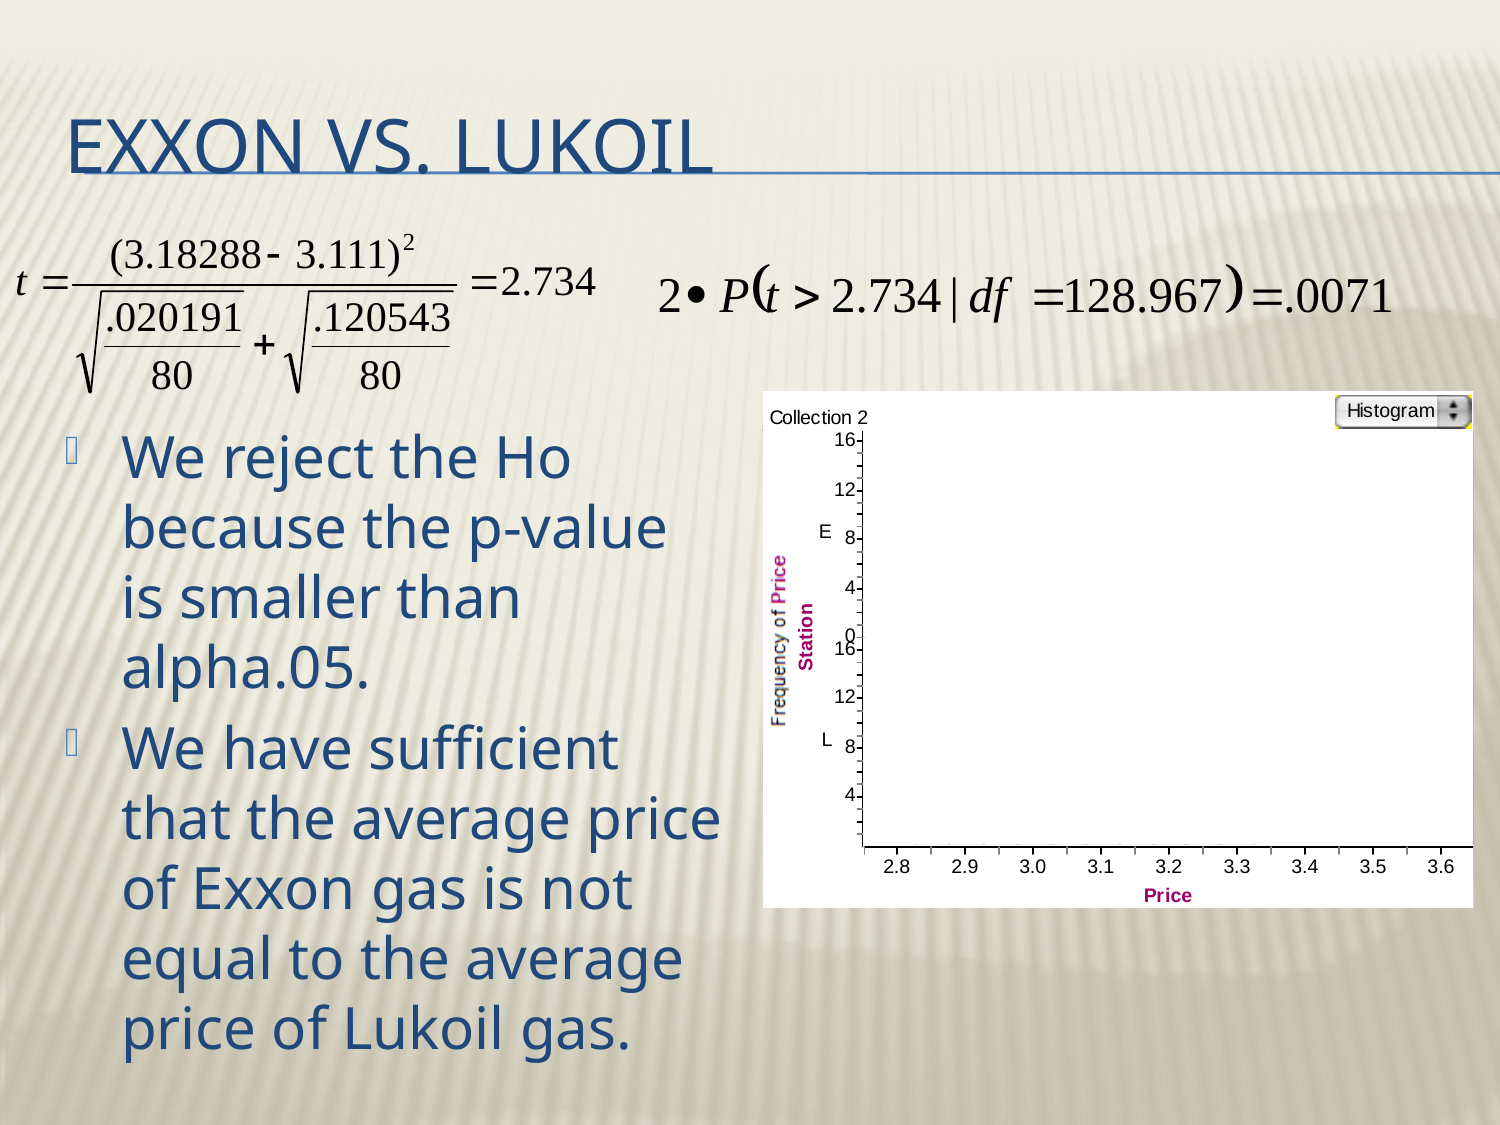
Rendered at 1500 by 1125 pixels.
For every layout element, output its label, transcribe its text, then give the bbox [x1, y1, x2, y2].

list We reject the Ho because the p-value is smaller than alpha.05. We have sufficient that the average price of Exxon gas is not equal to the average price of Lukoil gas. [50, 412, 738, 1038]
title Exxon vs. Lukoil [49, 75, 1475, 213]
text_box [9, 221, 604, 402]
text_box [649, 262, 1401, 334]
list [762, 390, 1476, 910]
